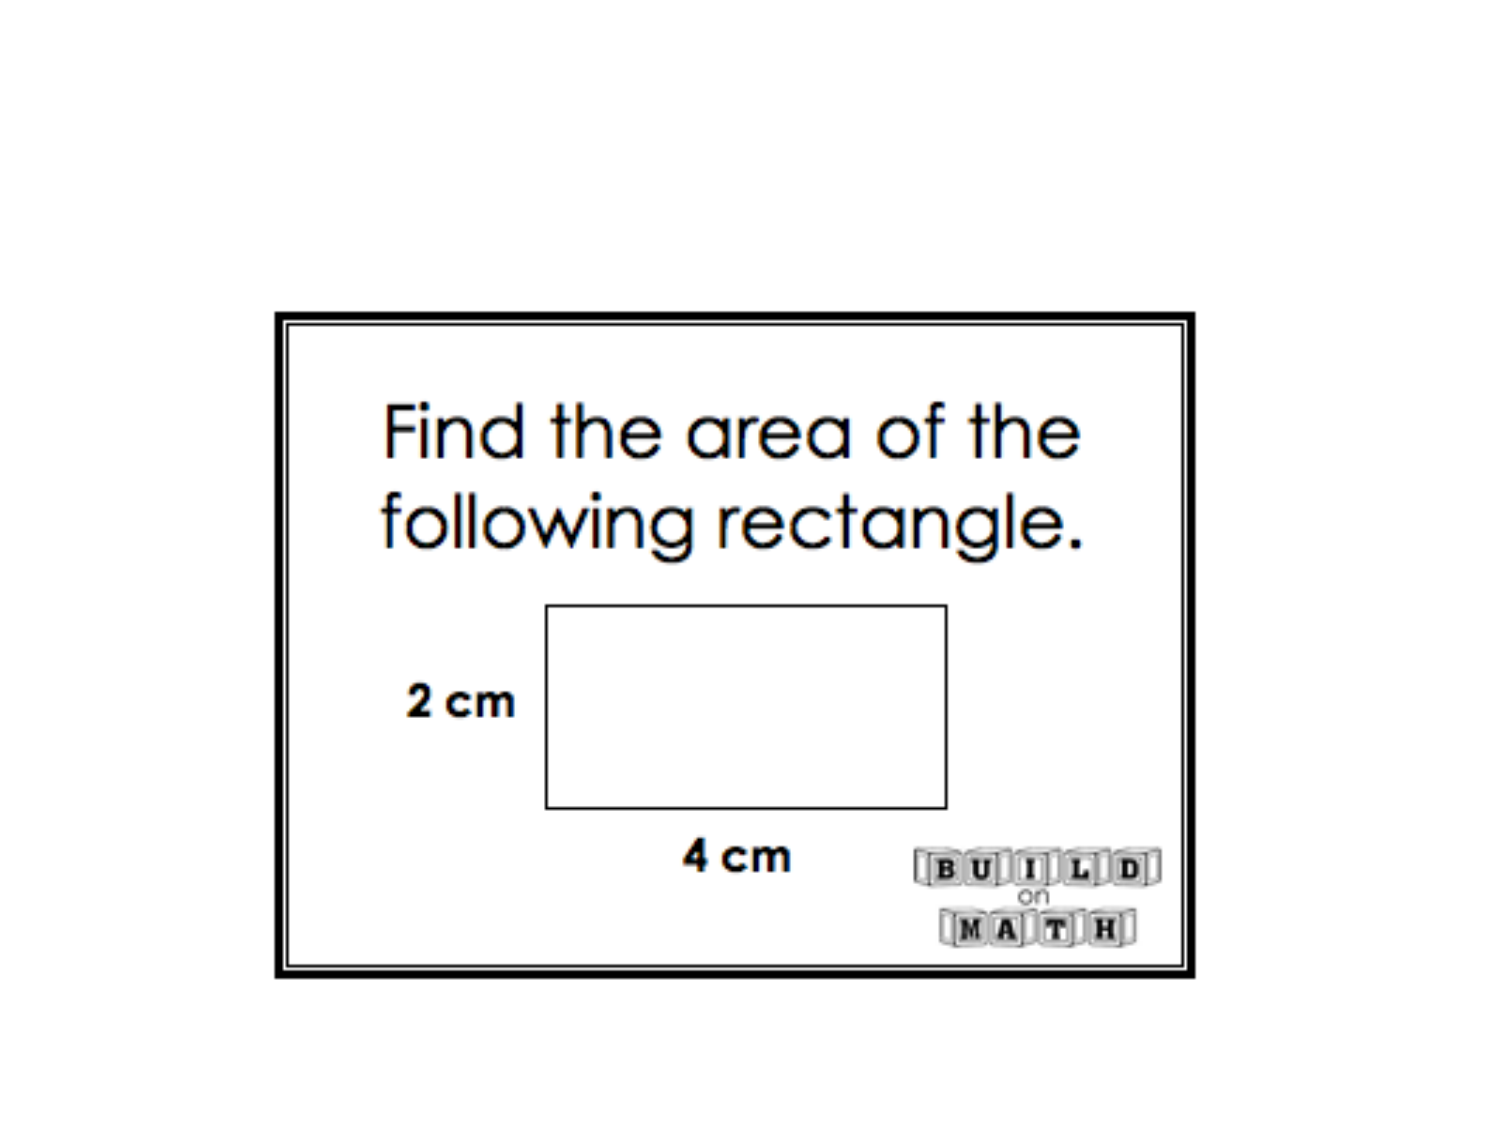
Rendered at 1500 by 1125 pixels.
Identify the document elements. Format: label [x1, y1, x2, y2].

list [74, 262, 1426, 1006]
